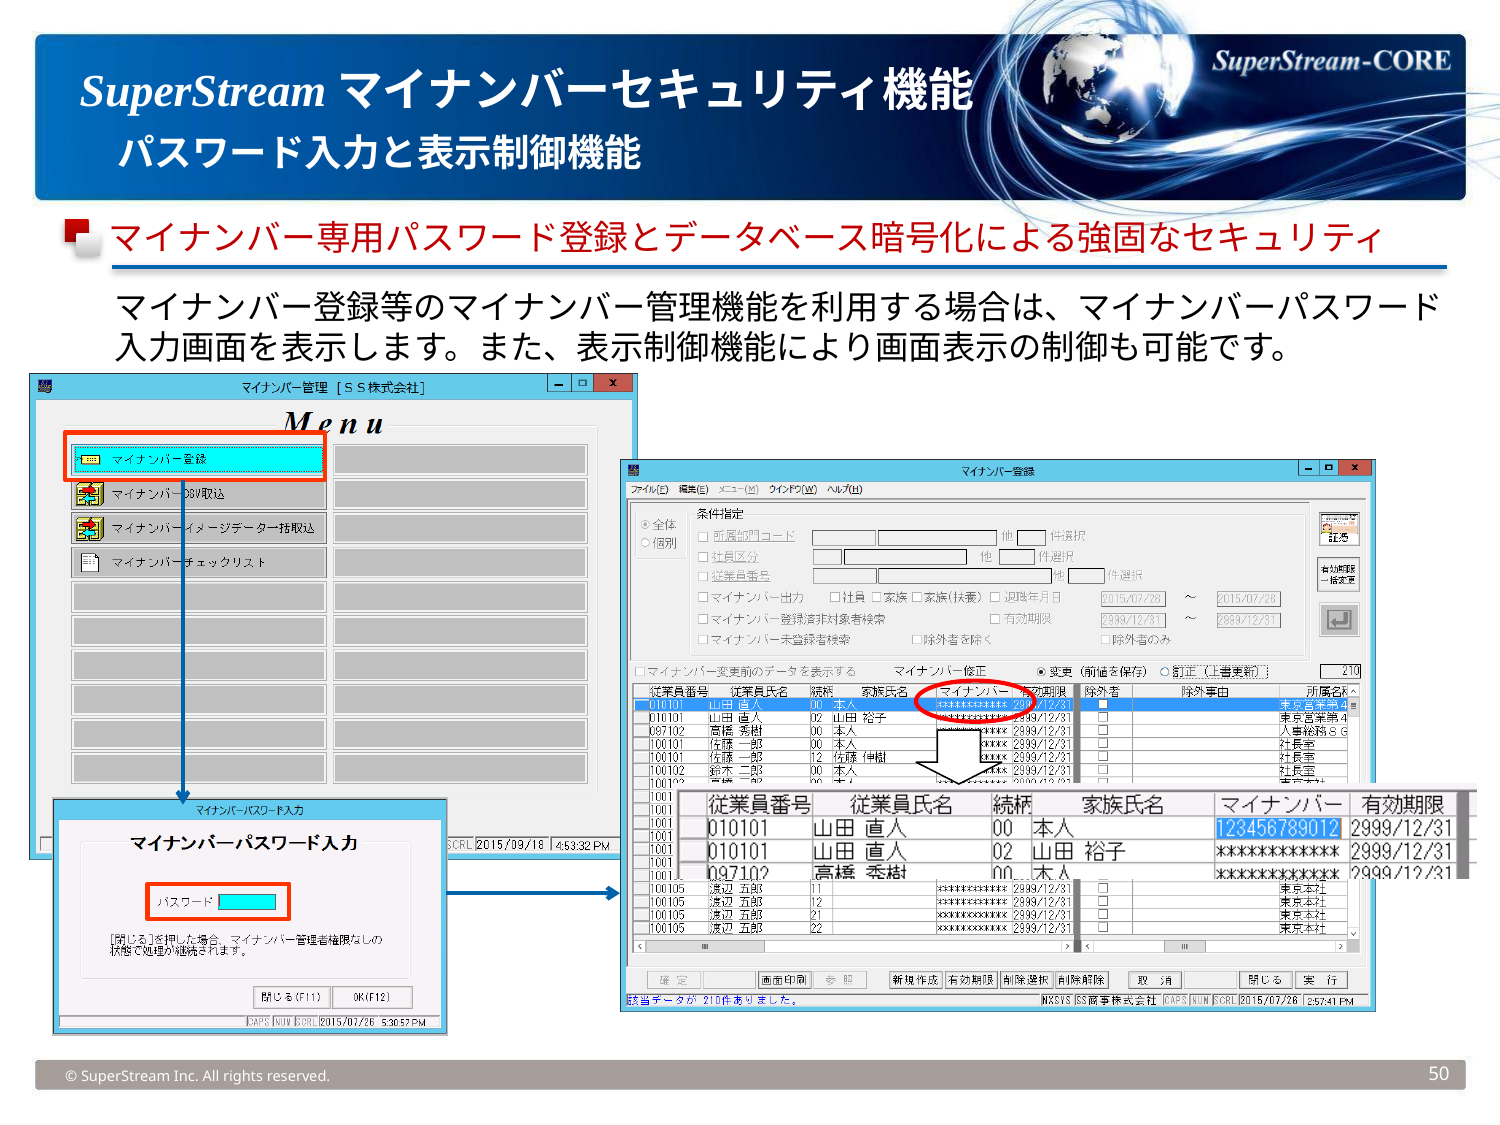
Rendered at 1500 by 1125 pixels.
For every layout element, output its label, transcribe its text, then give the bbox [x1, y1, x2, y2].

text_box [64, 219, 101, 256]
text_box © SuperStream Inc. All rights reserved. [50, 1059, 423, 1094]
text_box マイナンバー登録等のマイナンバー管理機能を利用する場合は、マイナンバーパスワード 入力画面を表示します。また、表示制御機能により画面表示の制御も可能です。 [100, 278, 1500, 374]
text_box マイナンバー専用パスワード登録とデータベース暗号化による強固なセキュリティ [108, 216, 1483, 295]
slide_number 50 [1331, 1060, 1450, 1090]
text_box SuperStreamマイナンバーセキュリティ機能 パスワード入力と表示制御機能 [64, 34, 1459, 197]
picture [0, 0, 1500, 1125]
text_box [619, 459, 1477, 1012]
